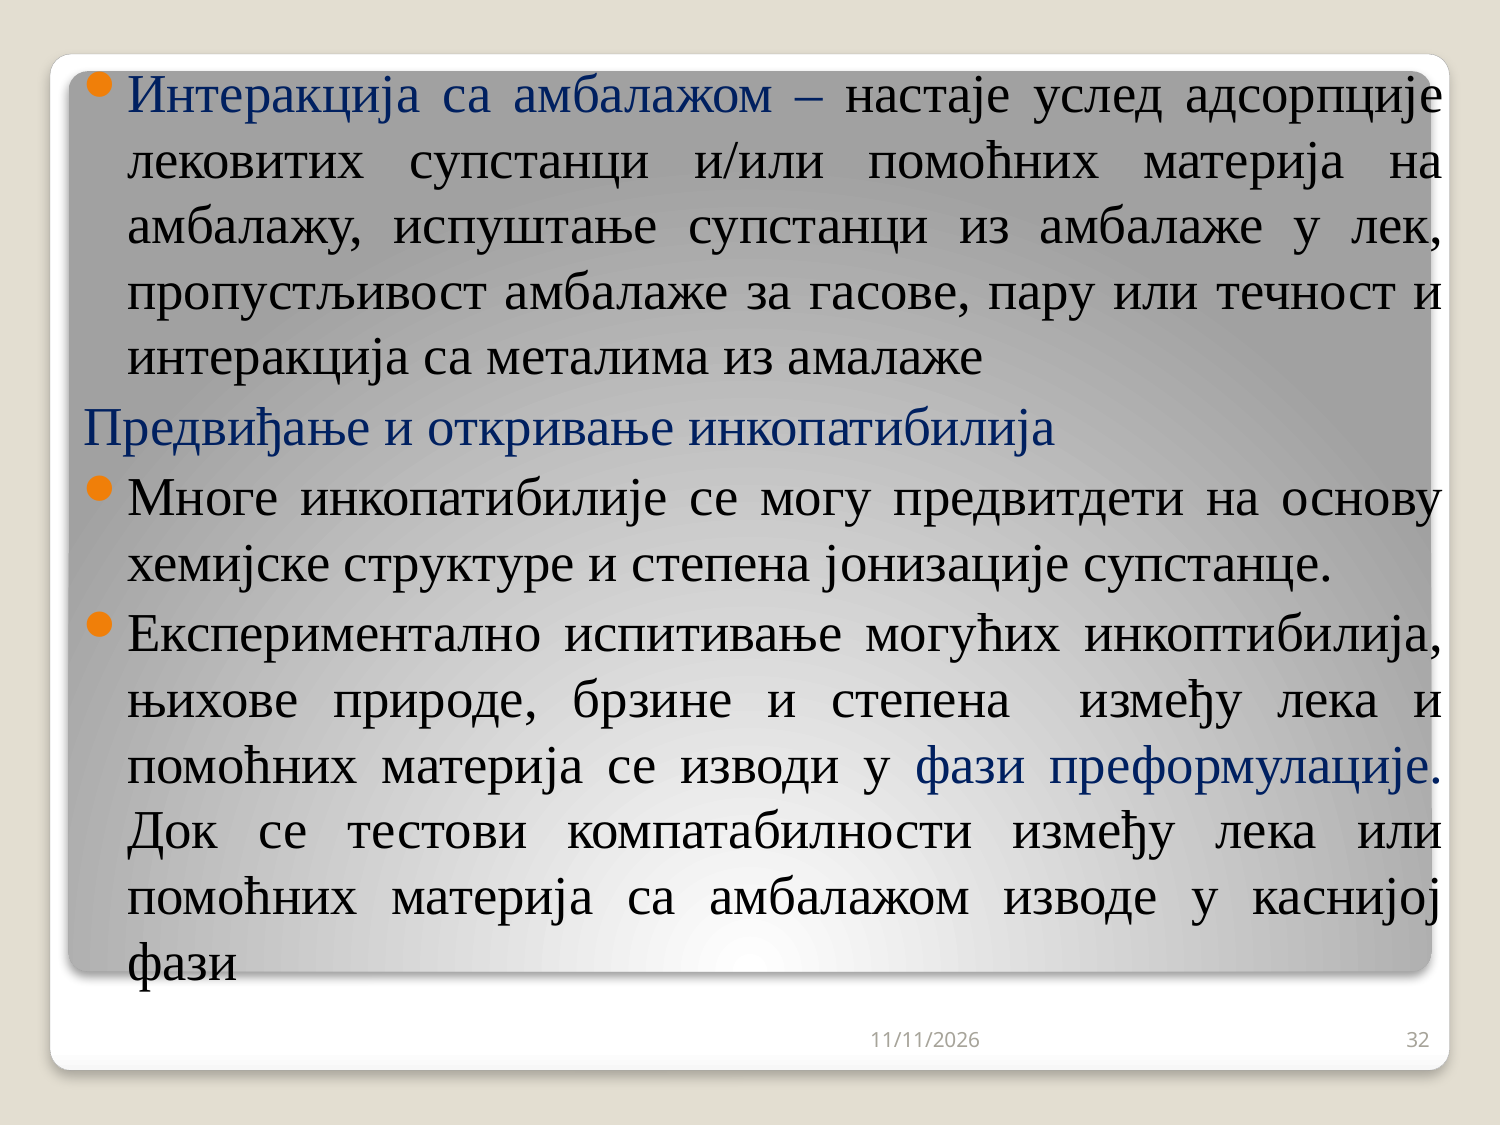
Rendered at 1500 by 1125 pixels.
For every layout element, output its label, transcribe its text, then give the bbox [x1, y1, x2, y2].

slide_number 32 [1369, 1002, 1445, 1063]
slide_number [619, 1002, 995, 1063]
list Интеракција са амбалажом – настаје услед адсорпције лековитих супстанци и/или помоћних материја на амбалажу, испуштање супстанци из амбалаже у лек, пропустљивост амбалаже за гасове, пару или течност и интеракција са металима из амалаже Предвиђање и откривање инкопатибилија Многе инкопатибилије се могу предвитдети на основу хемијске структуре и степена јонизације супстанце. Експериментално испитивање могућих инкоптибилија, њихове природе, брзине и степена између лека и помоћних материја се изводи у фази преформулације. Док се тестови компатабилности између лека или помоћних материја са амбалажом изводе у каснијој фази [53, 42, 1459, 1083]
